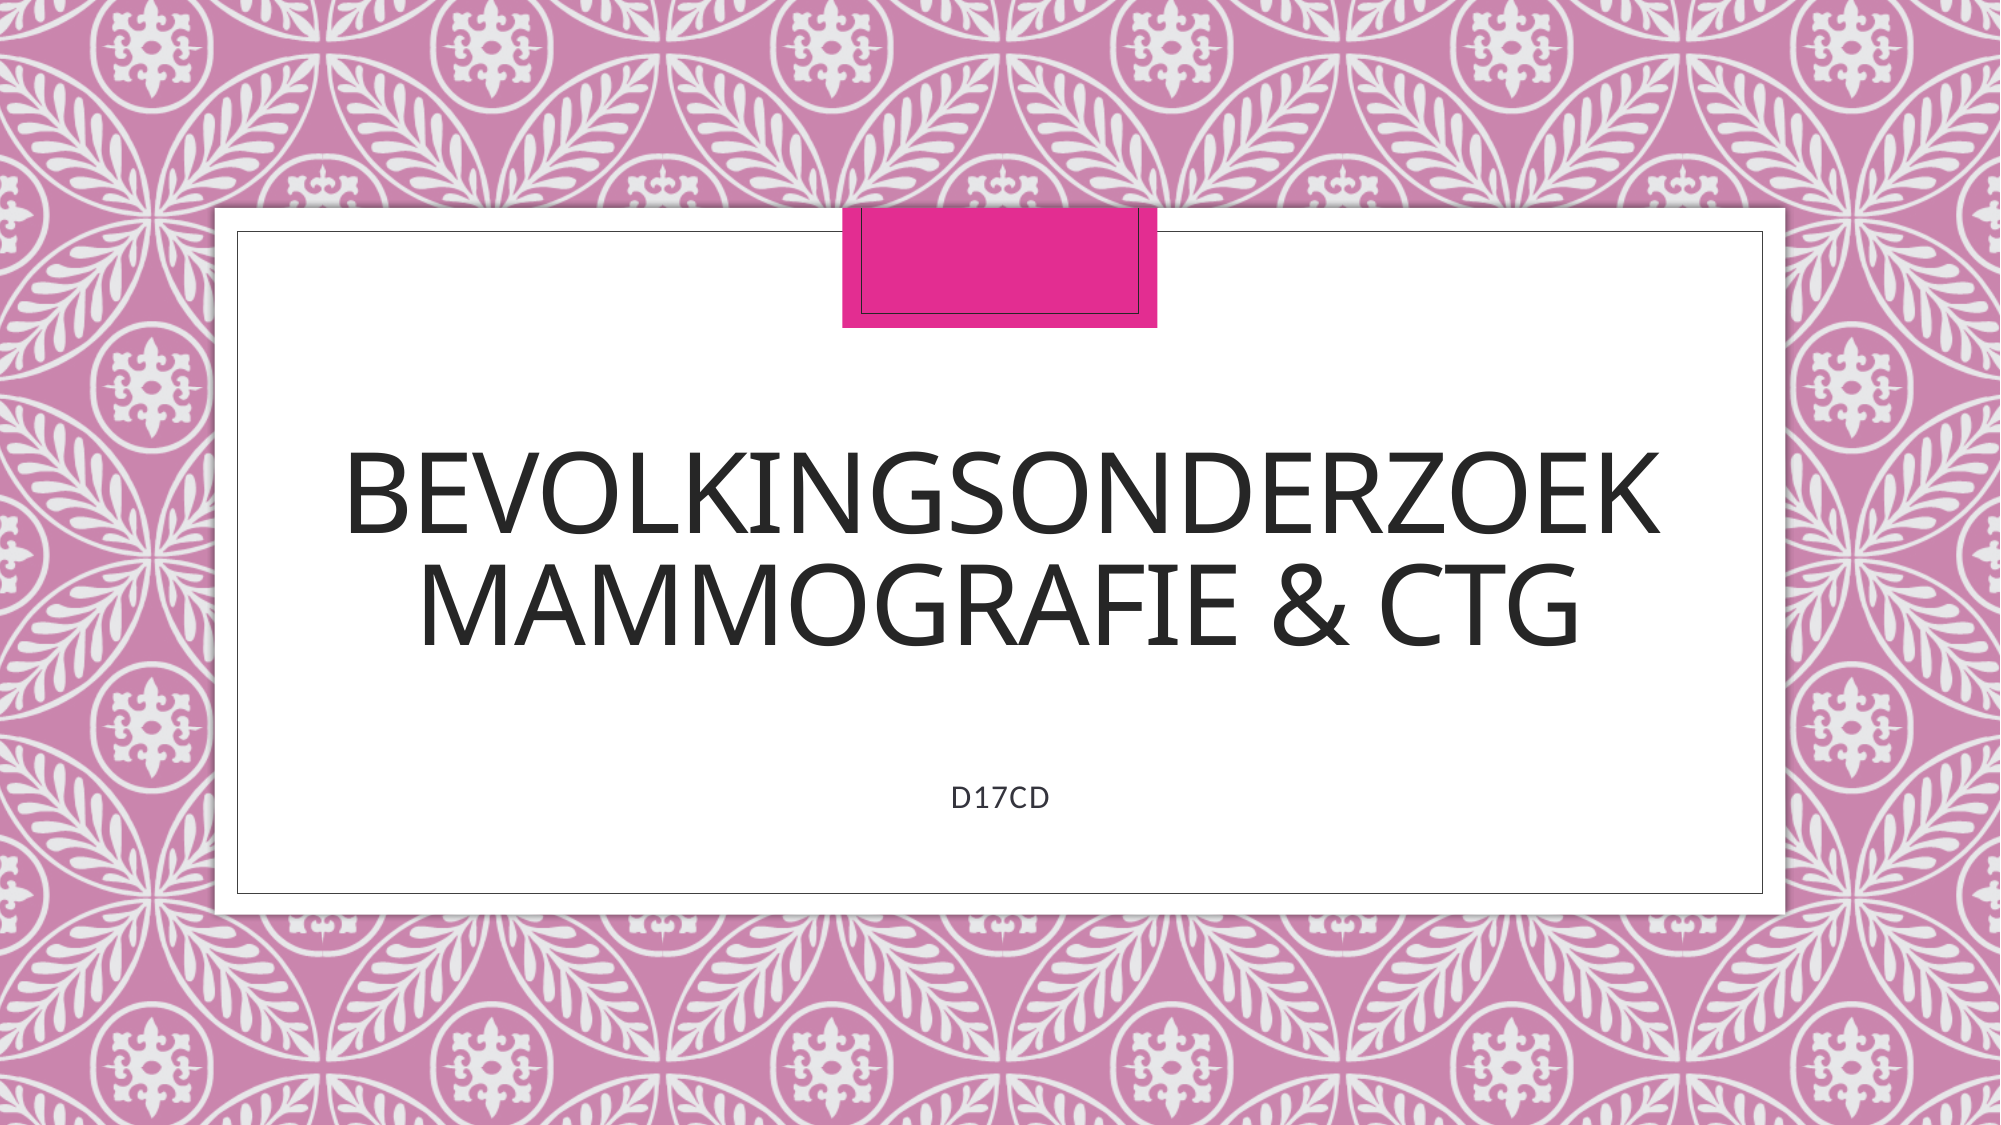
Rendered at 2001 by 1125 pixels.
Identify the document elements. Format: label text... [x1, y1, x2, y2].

title Bevolkingsonderzoek mammografie & CTG [256, 343, 1744, 768]
subtitle D17CD [256, 768, 1745, 844]
